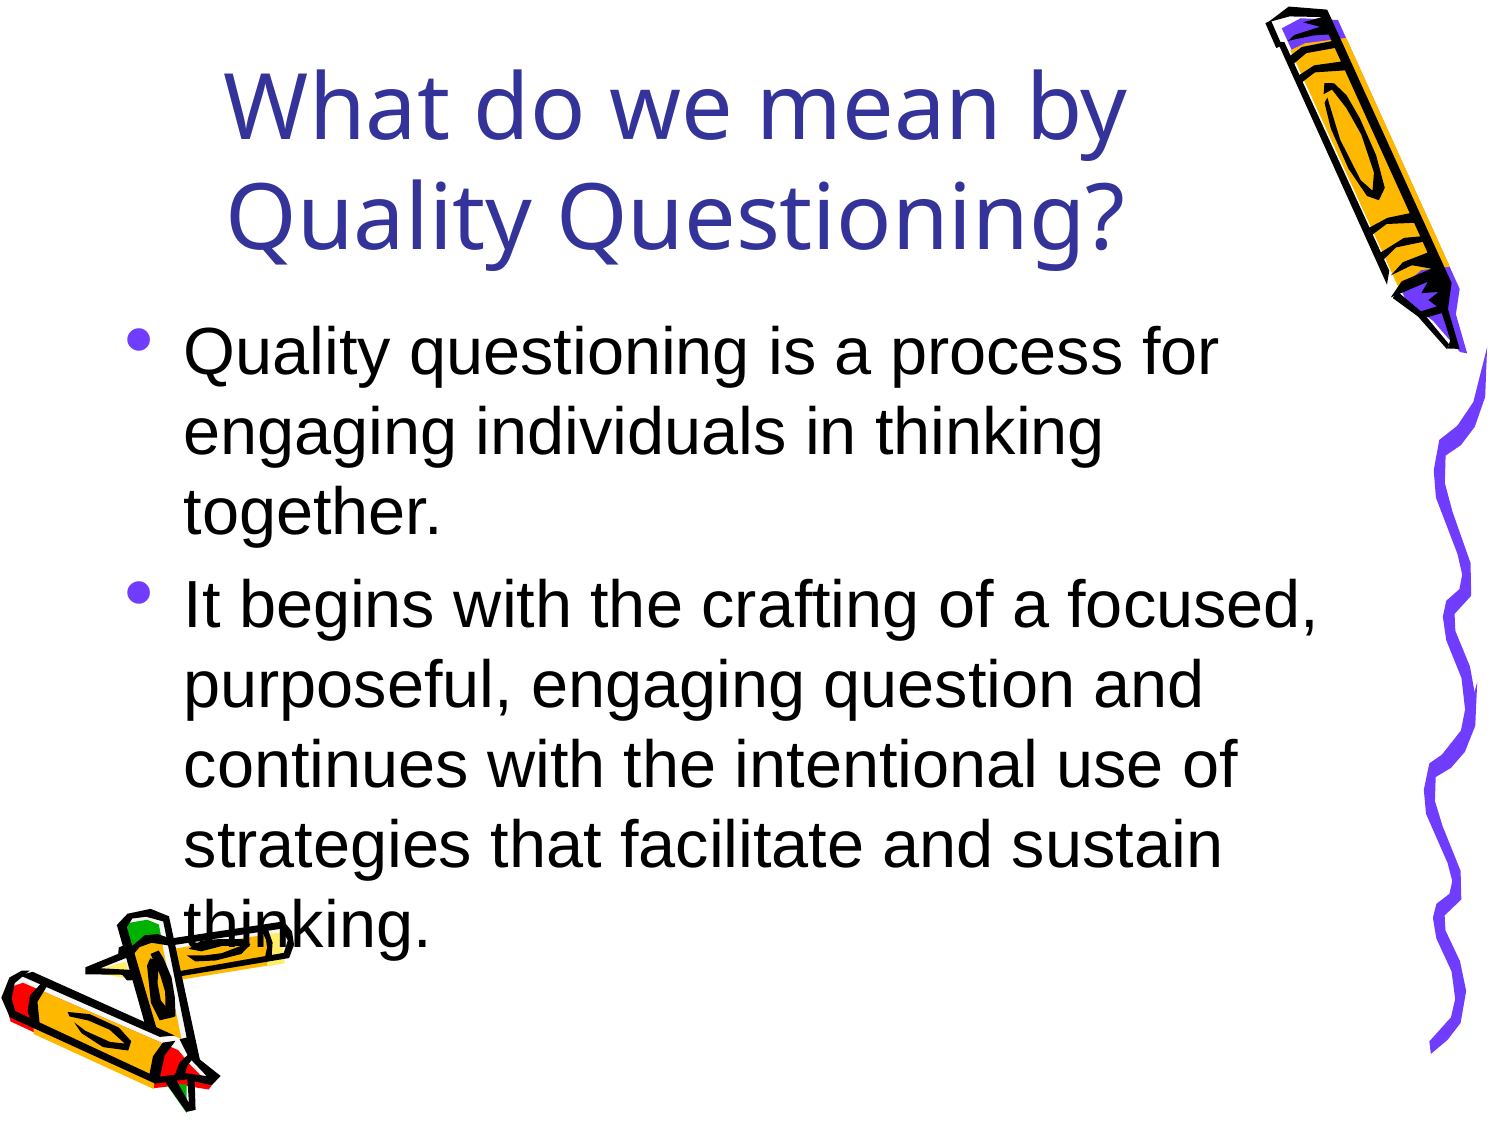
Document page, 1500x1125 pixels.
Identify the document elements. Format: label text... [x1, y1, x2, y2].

title What do we mean by Quality Questioning? [112, 62, 1240, 276]
list Quality questioning is a process for engaging individuals in thinking together. It begins with the crafting of a focused, purposeful, engaging question and continues with the intentional use of strategies that facilitate and sustain thinking. [112, 299, 1376, 901]
